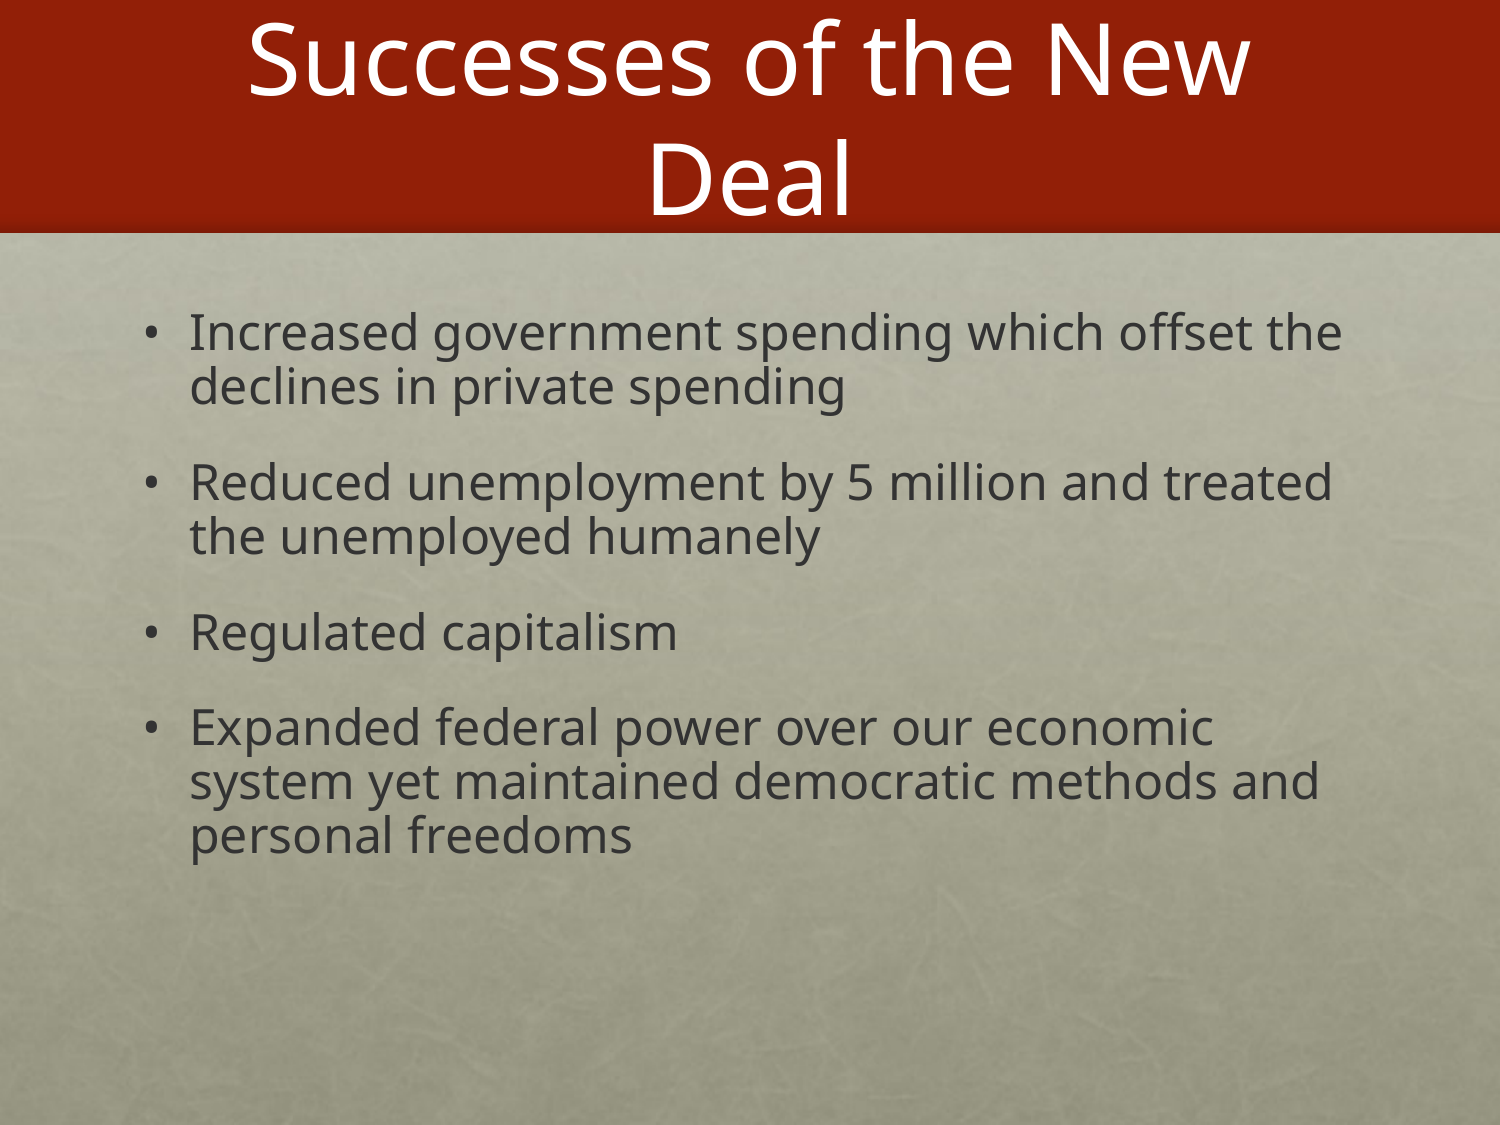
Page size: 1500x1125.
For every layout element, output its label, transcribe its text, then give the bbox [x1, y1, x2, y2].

picture [0, 214, 1500, 1125]
title Successes of the New Deal [127, 10, 1372, 221]
list Increased government spending which offset the declines in private spending Reduced unemployment by 5 million and treated the unemployed humanely Regulated capitalism Expanded federal power over our economic system yet maintained democratic methods and personal freedoms [127, 299, 1372, 1005]
